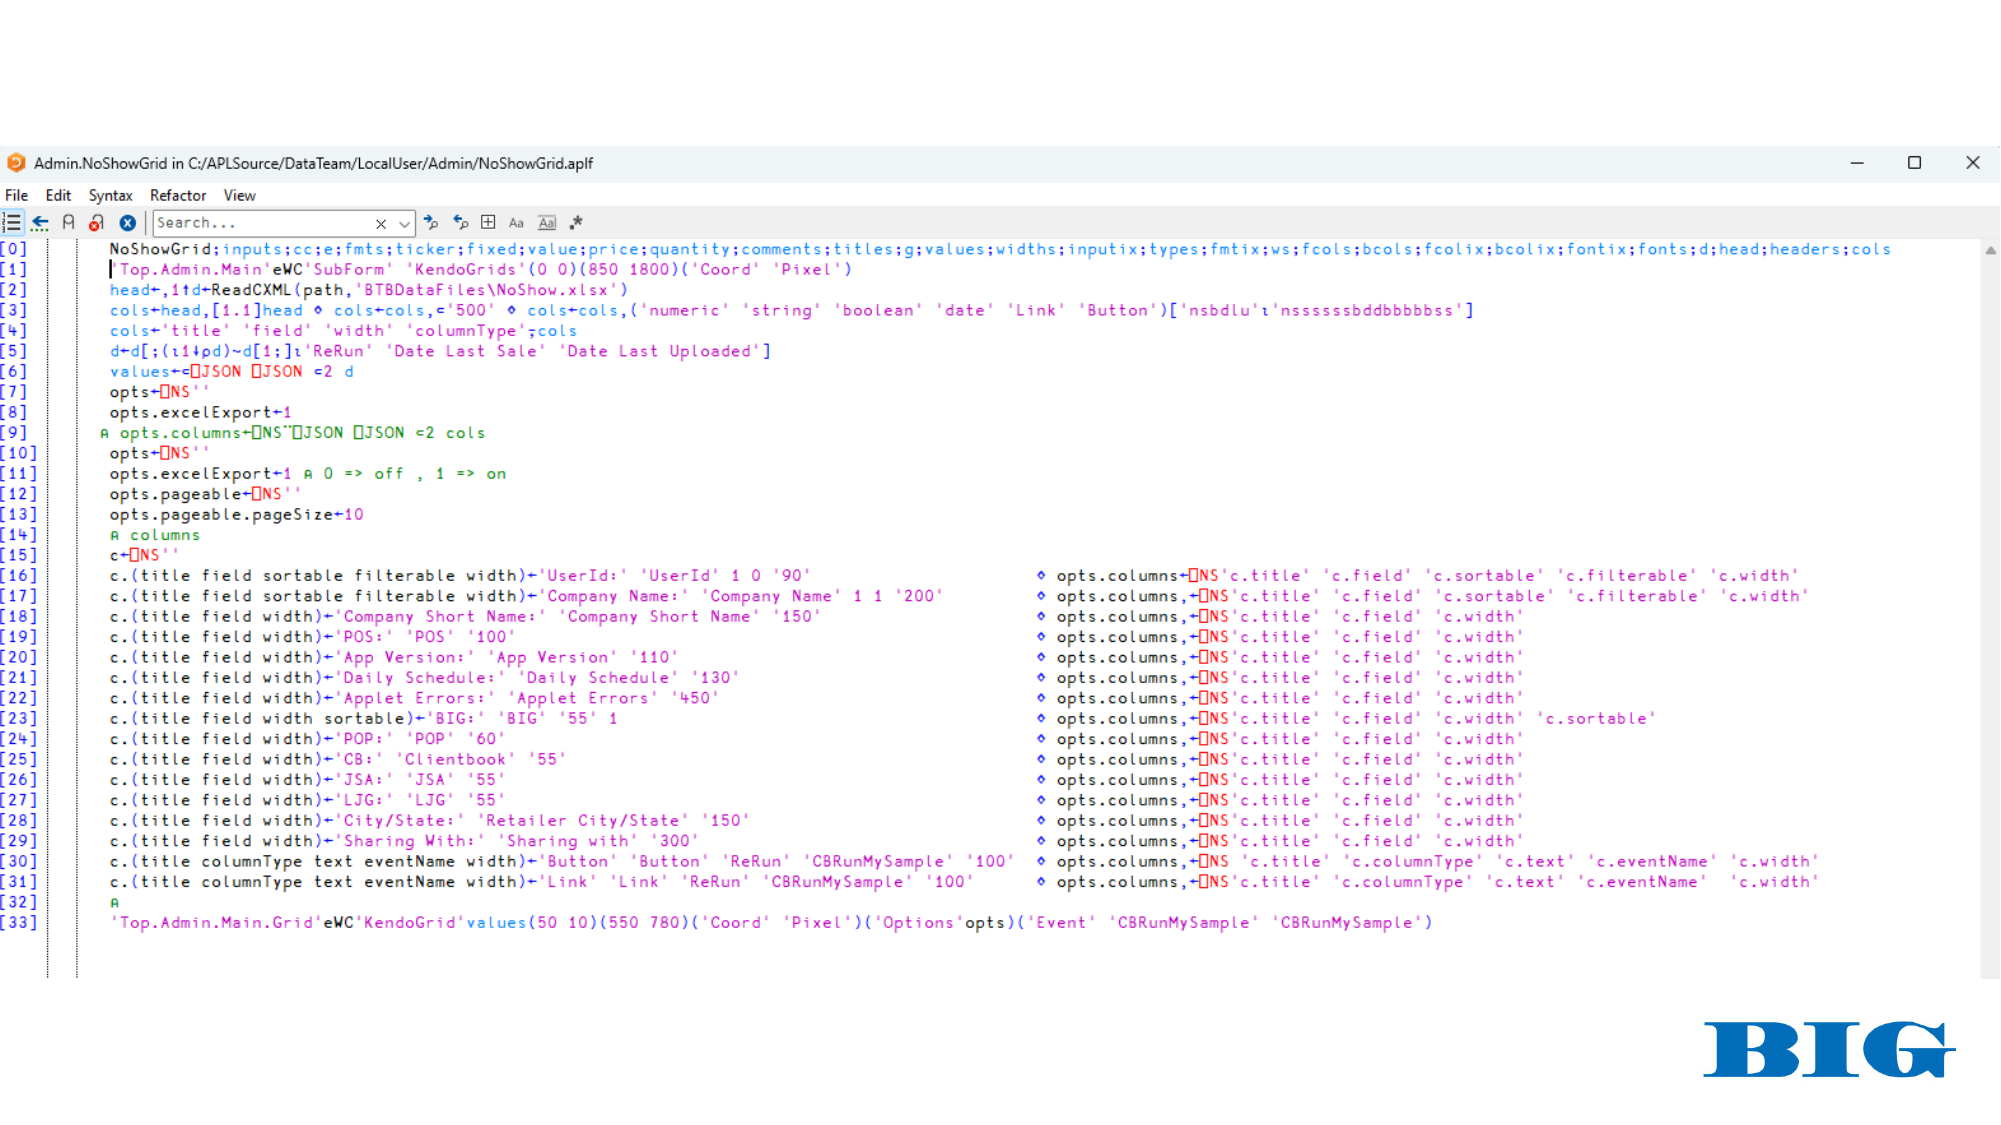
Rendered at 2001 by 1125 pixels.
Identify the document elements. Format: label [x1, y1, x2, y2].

picture [0, 146, 2000, 979]
picture [1696, 1006, 1962, 1092]
